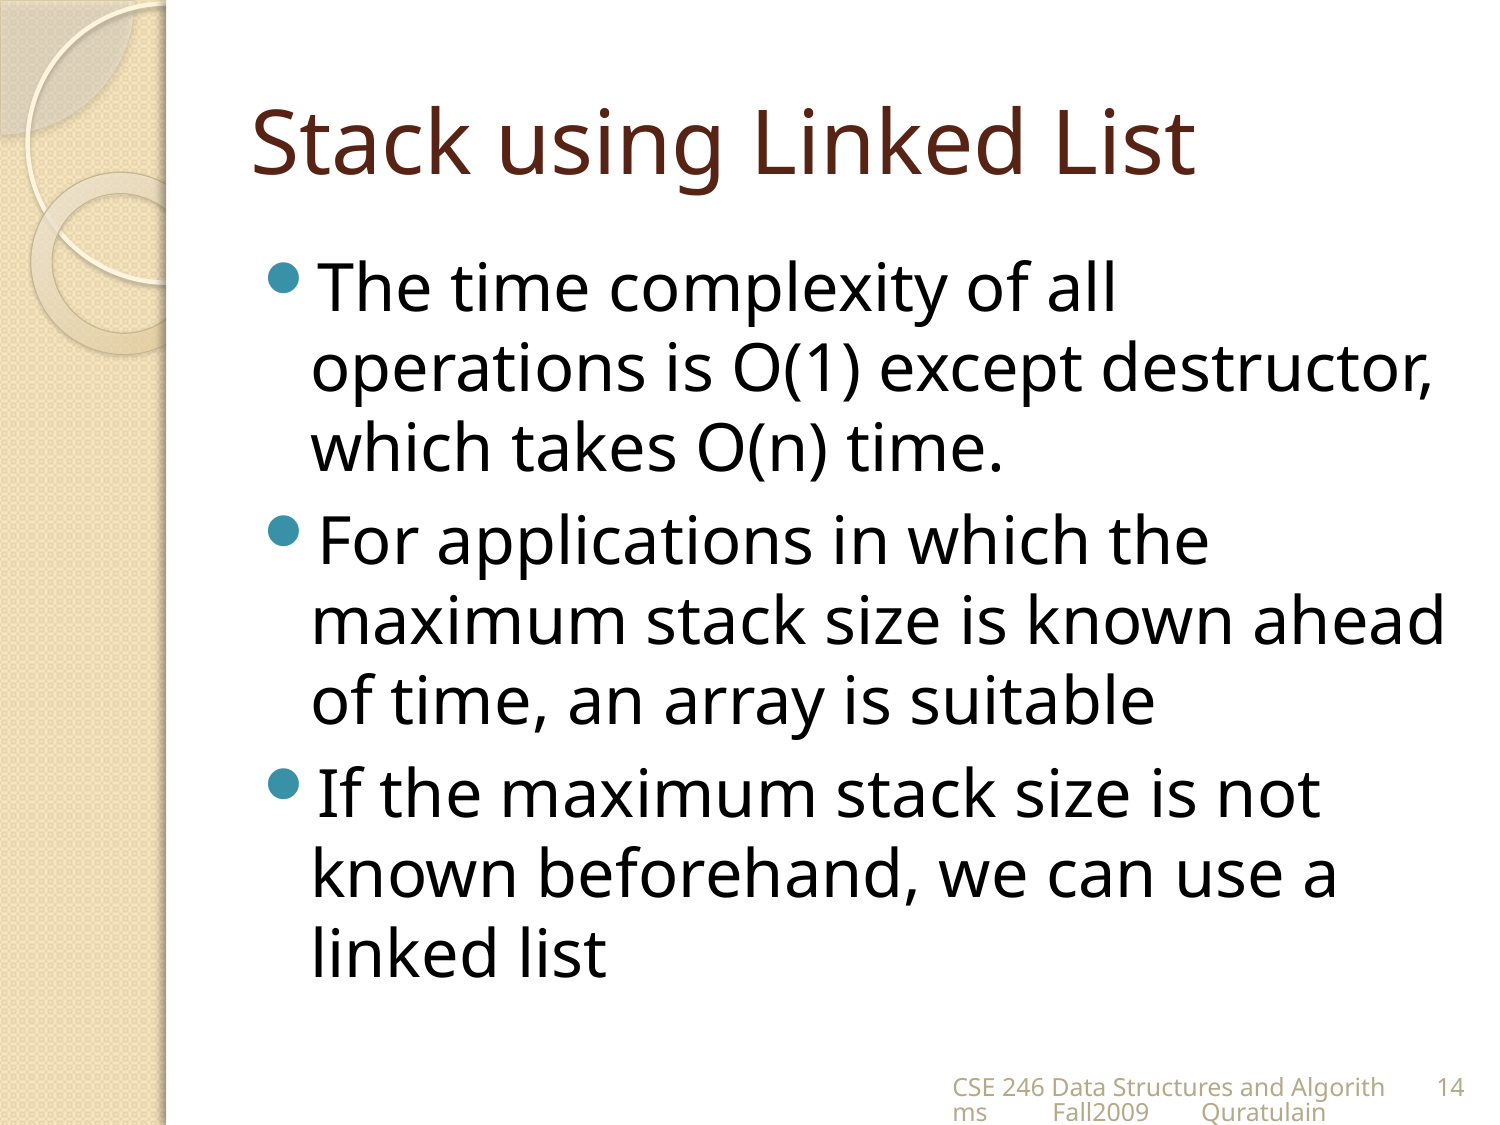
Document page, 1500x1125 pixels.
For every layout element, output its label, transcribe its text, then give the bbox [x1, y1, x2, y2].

list The time complexity of all operations is O(1) except destructor, which takes O(n) time. For applications in which the maximum stack size is known ahead of time, an array is suitable If the maximum stack size is not known beforehand, we can use a linked list [235, 237, 1466, 1025]
footer CSE 246 Data Structures and Algorithms Fall2009 Quratulain [937, 1034, 1413, 1113]
slide_number 14 [1413, 1034, 1488, 1113]
title Stack using Linked List [235, 45, 1466, 233]
